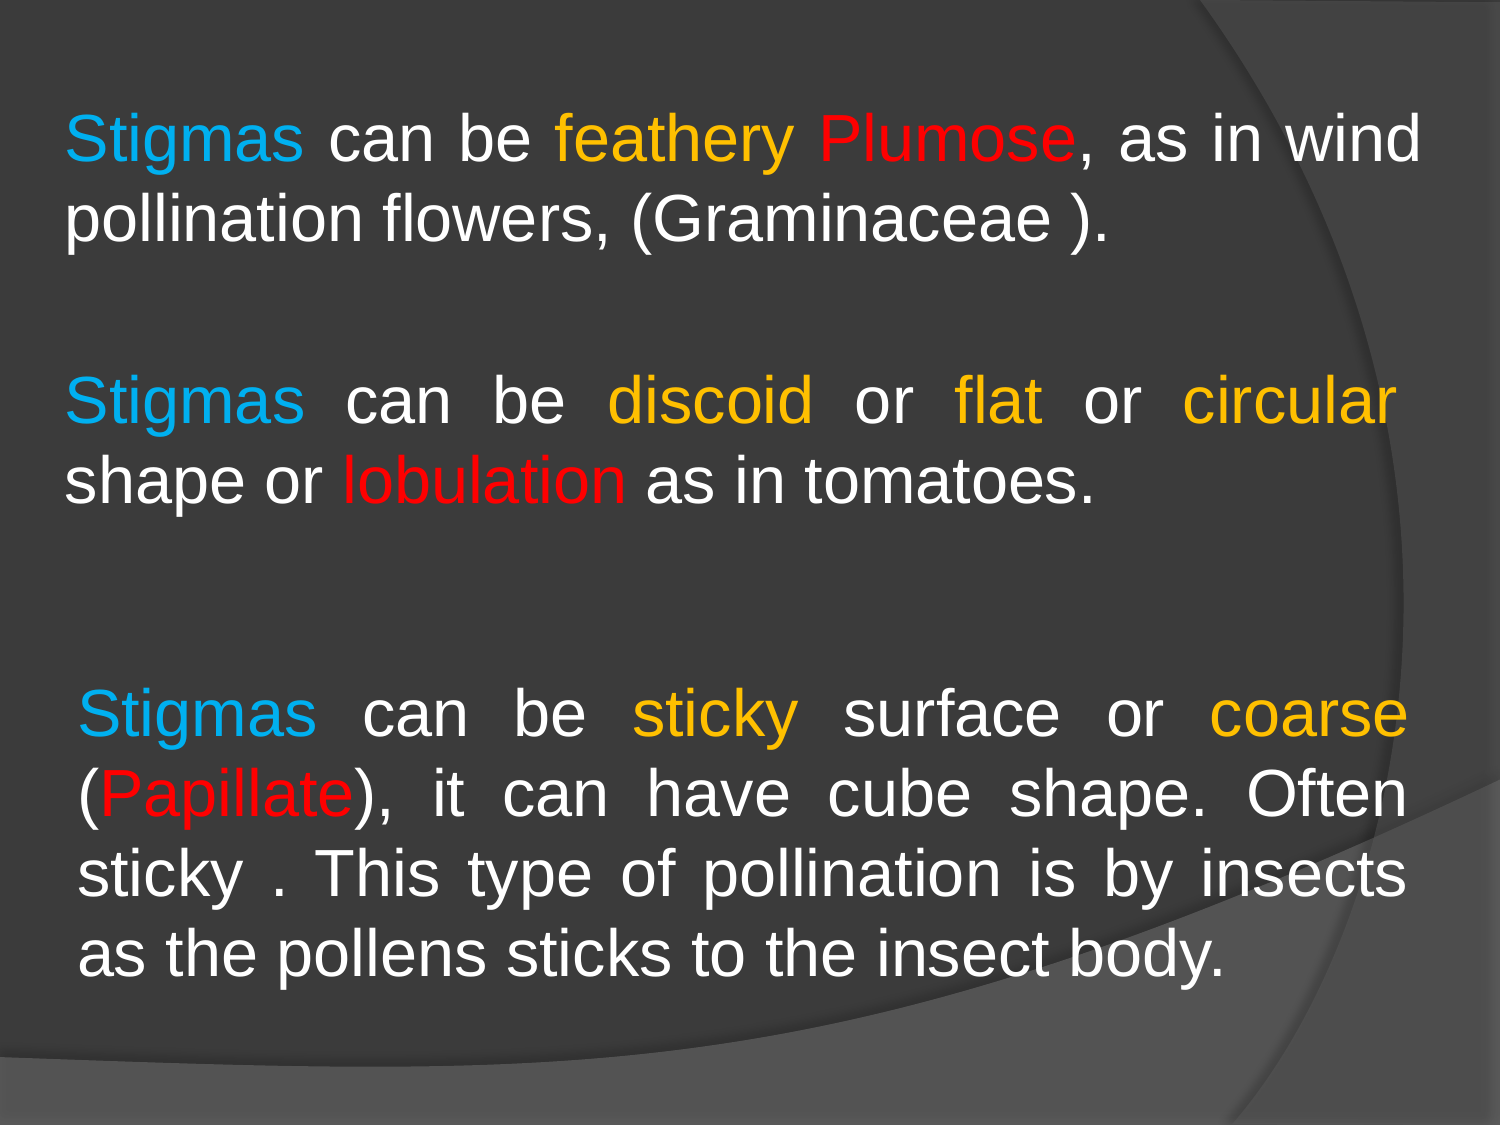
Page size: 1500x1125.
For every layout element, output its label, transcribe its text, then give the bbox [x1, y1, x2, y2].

text_box Stigmas can be discoid or flat or circular shape or lobulation as in tomatoes. [49, 349, 1413, 525]
text_box Stigmas can be sticky surface or coarse (Papillate), it can have cube shape. Often sticky . This type of pollination is by insects as the pollens sticks to the insect body. [62, 662, 1425, 997]
text_box Stigmas can be feathery Plumose, as in wind pollination flowers, (Graminaceae ). [50, 87, 1438, 263]
